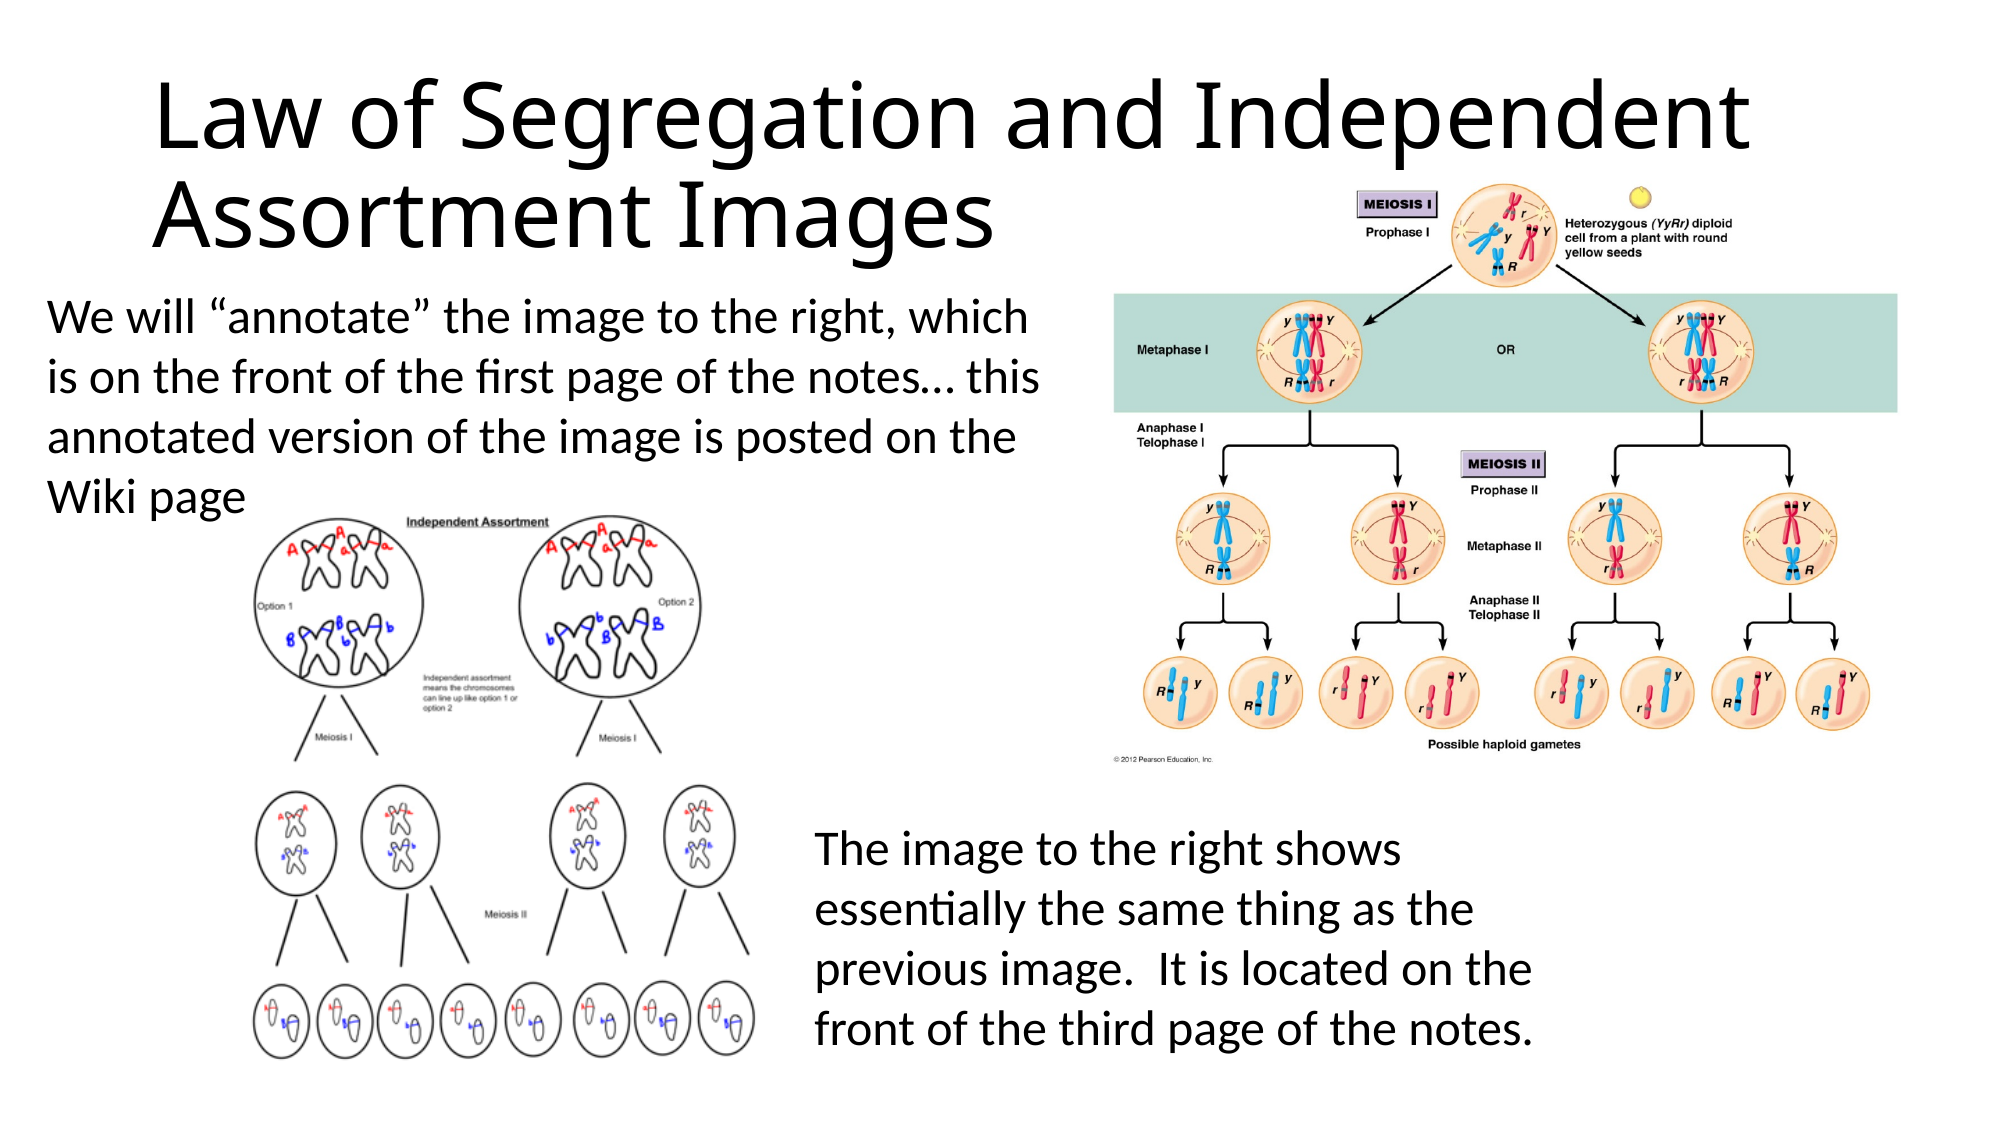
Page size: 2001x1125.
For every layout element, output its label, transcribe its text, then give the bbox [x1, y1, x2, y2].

picture [227, 514, 769, 1066]
text_box The image to the right shows essentially the same thing as the previous image. It is located on the front of the third page of the notes. [799, 807, 1558, 1063]
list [1109, 180, 1902, 768]
title Law of Segregation and Independent Assortment Images [137, 59, 1863, 278]
text_box We will “annotate” the image to the right, which is on the front of the first page of the notes… this annotated version of the image is posted on the Wiki page [32, 276, 1072, 531]
